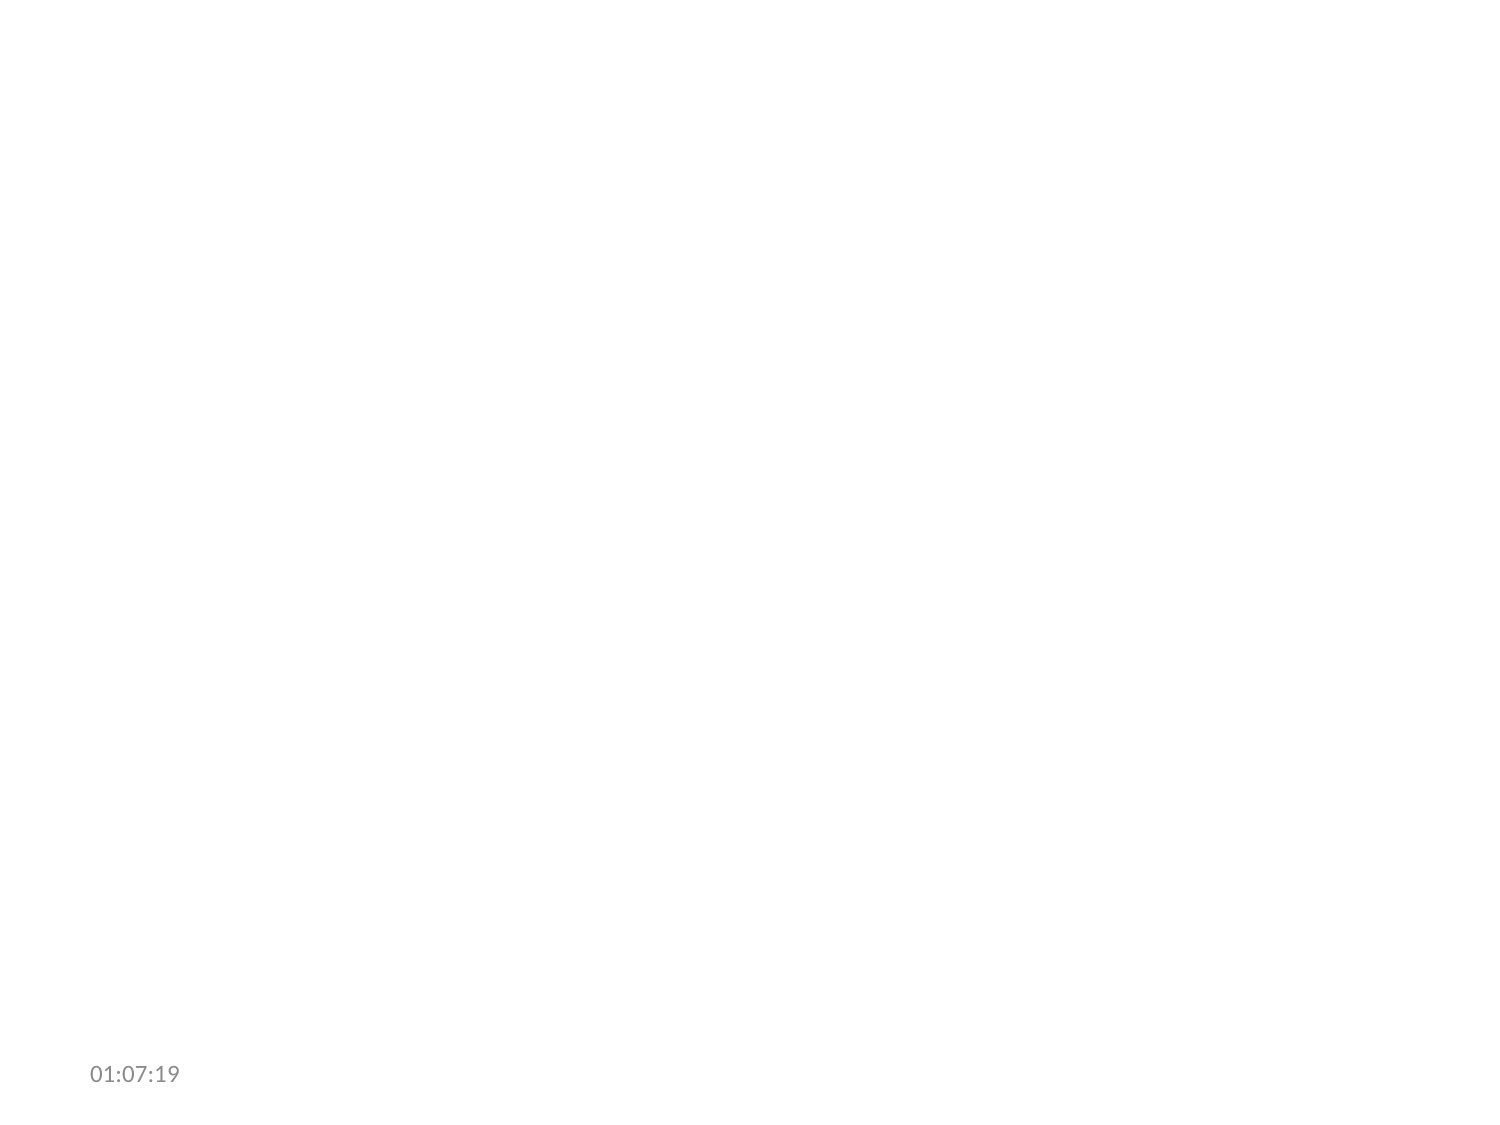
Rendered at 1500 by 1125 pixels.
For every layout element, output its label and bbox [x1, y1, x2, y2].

slide_number [75, 1042, 425, 1103]
